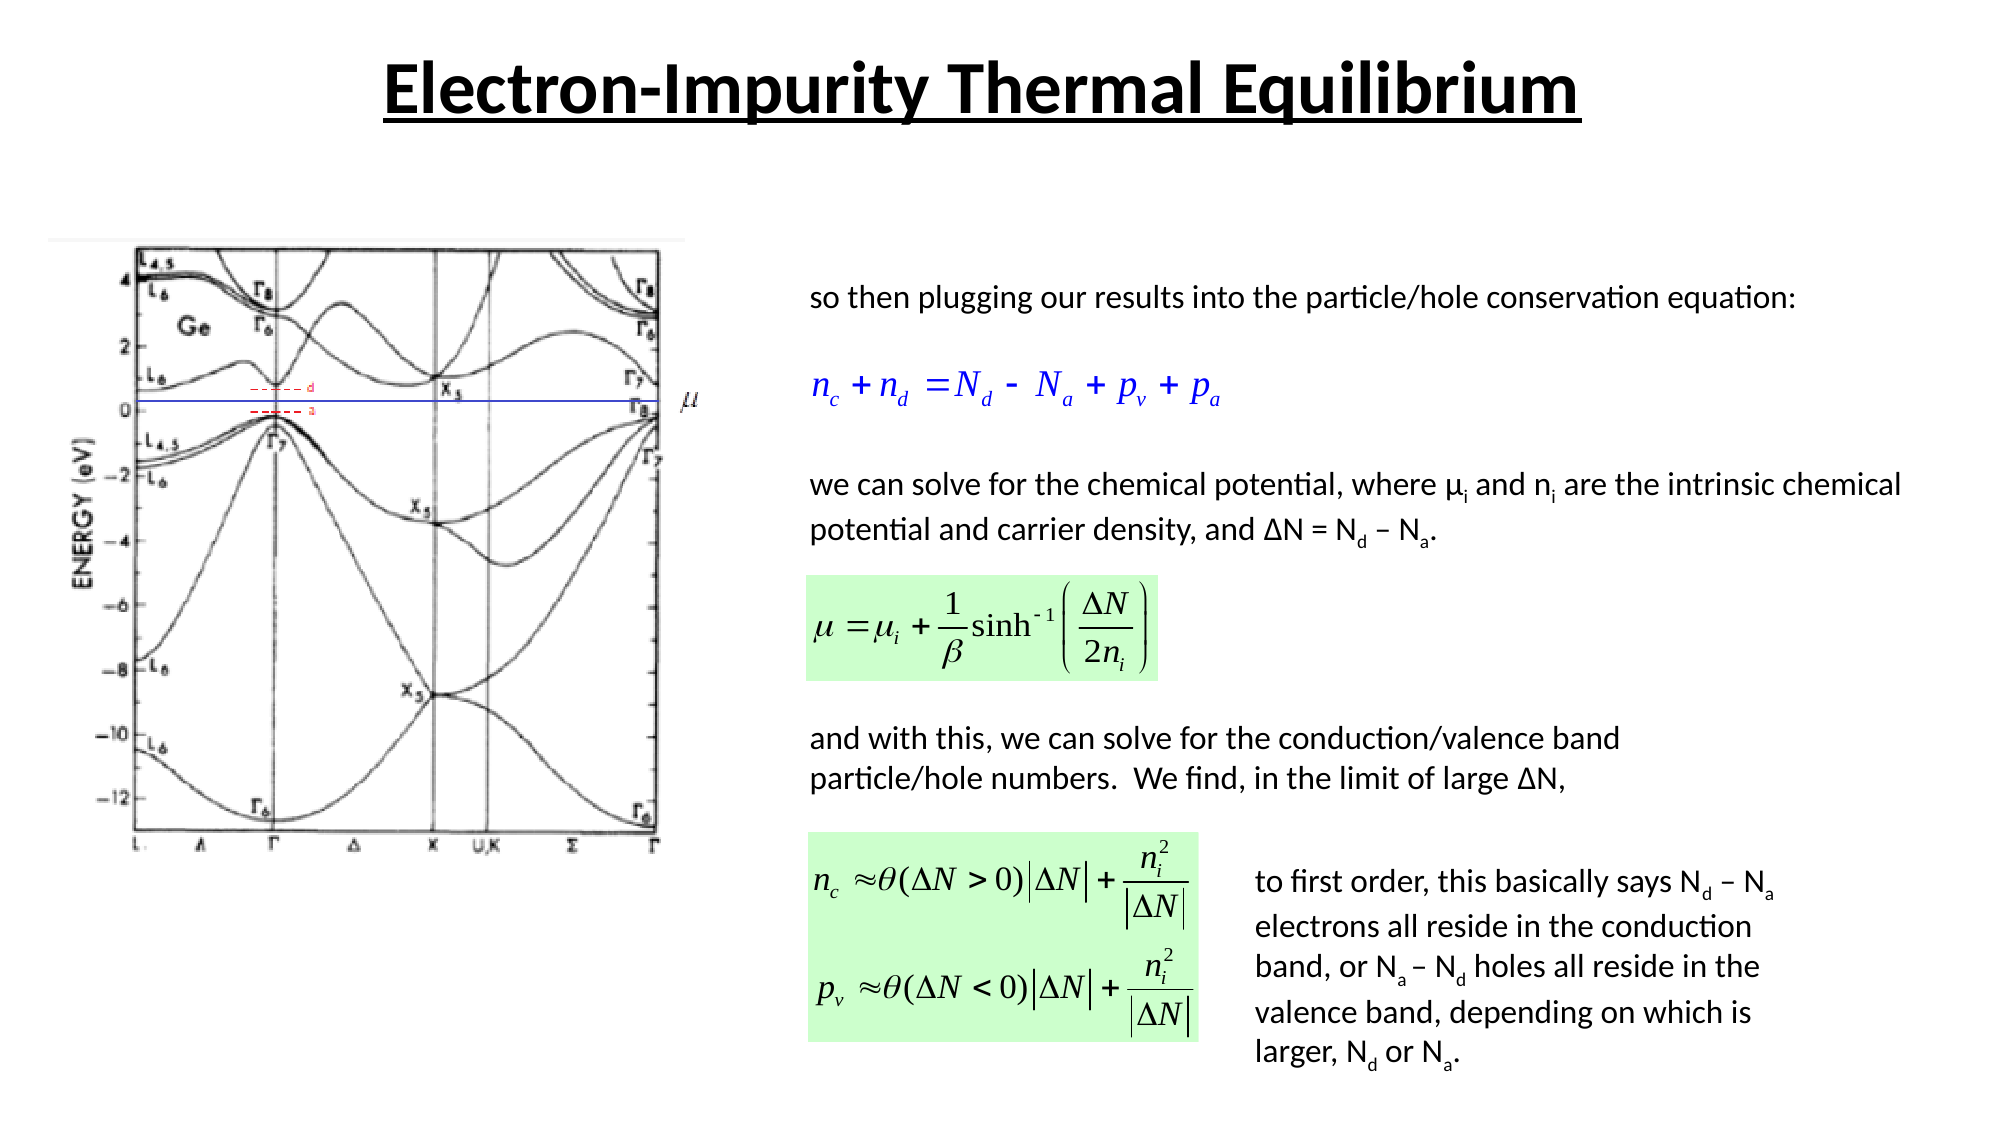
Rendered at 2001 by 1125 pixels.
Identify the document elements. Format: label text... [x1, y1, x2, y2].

text_box we can solve for the chemical potential, where μi and ni are the intrinsic chemical potential and carrier density, and ΔN = Nd – Na. [794, 454, 1921, 561]
text_box and with this, we can solve for the conduction/valence band particle/hole numbers. We find, in the limit of large ΔN, [794, 708, 1795, 804]
text_box to first order, this basically says Nd – Na electrons all reside in the conduction band, or Na – Nd holes all reside in the valence band, depending on which is larger, Nd or Na. [1240, 851, 1826, 1083]
text_box so then plugging our results into the particle/hole conservation equation: [794, 267, 1921, 323]
picture [42, 238, 727, 875]
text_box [806, 574, 1159, 681]
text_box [806, 358, 1229, 416]
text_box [807, 832, 1199, 1044]
text_box Electron-Impurity Thermal Equilibrium [334, 27, 1631, 137]
